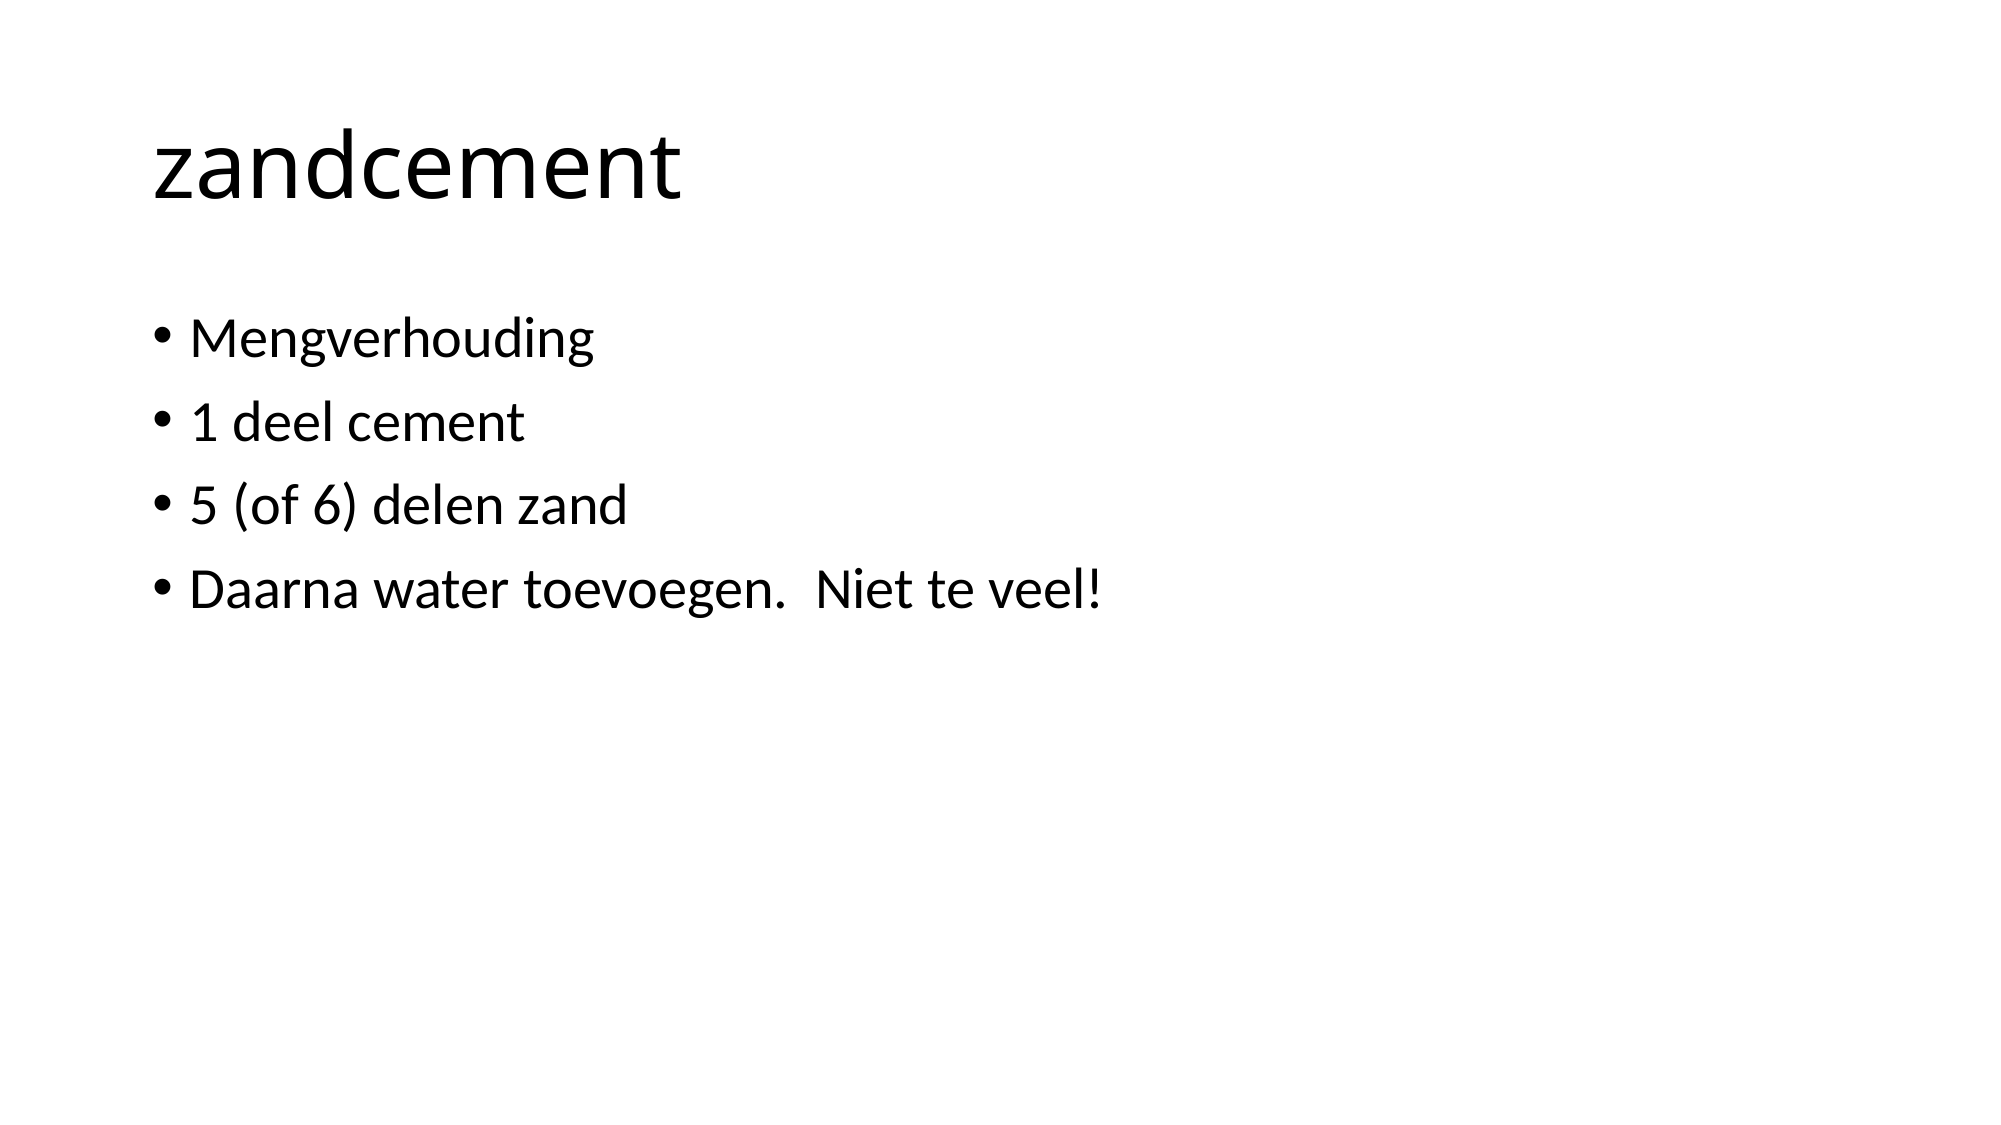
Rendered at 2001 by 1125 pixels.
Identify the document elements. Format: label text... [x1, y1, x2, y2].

list Mengverhouding 1 deel cement 5 (of 6) delen zand Daarna water toevoegen. Niet te veel! [137, 299, 1863, 1014]
title zandcement [137, 59, 1863, 278]
